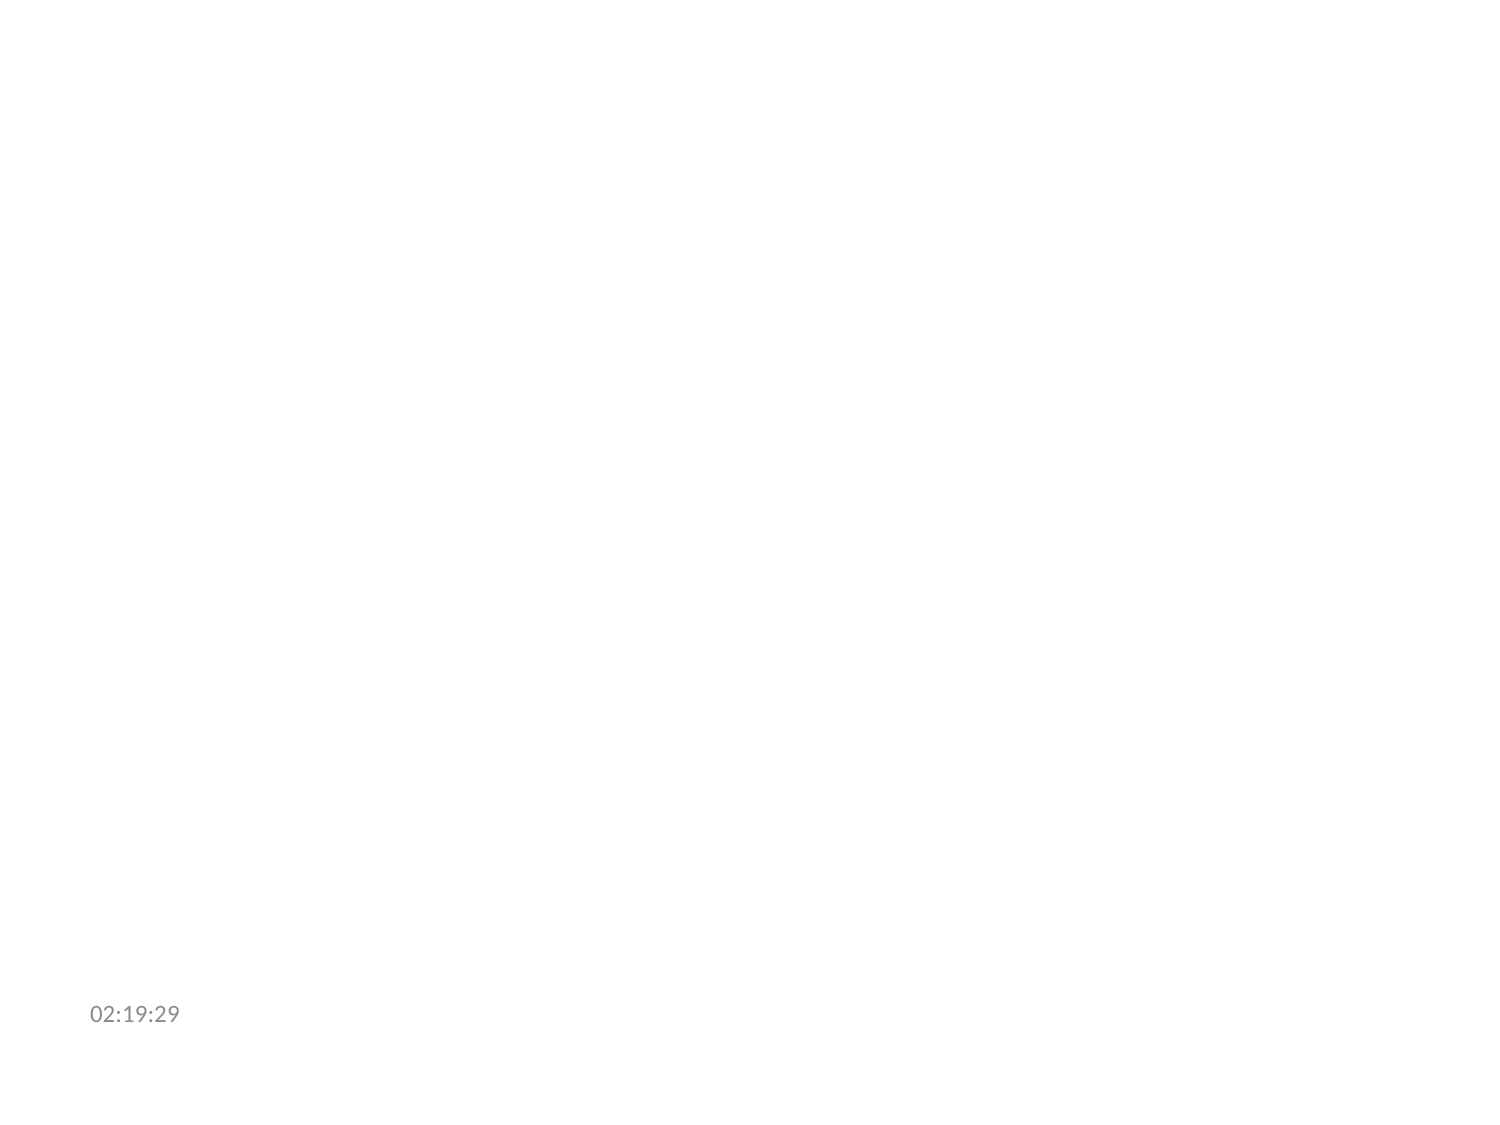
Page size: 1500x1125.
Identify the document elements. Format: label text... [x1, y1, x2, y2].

text_box 15:35:09 [75, 982, 425, 1043]
